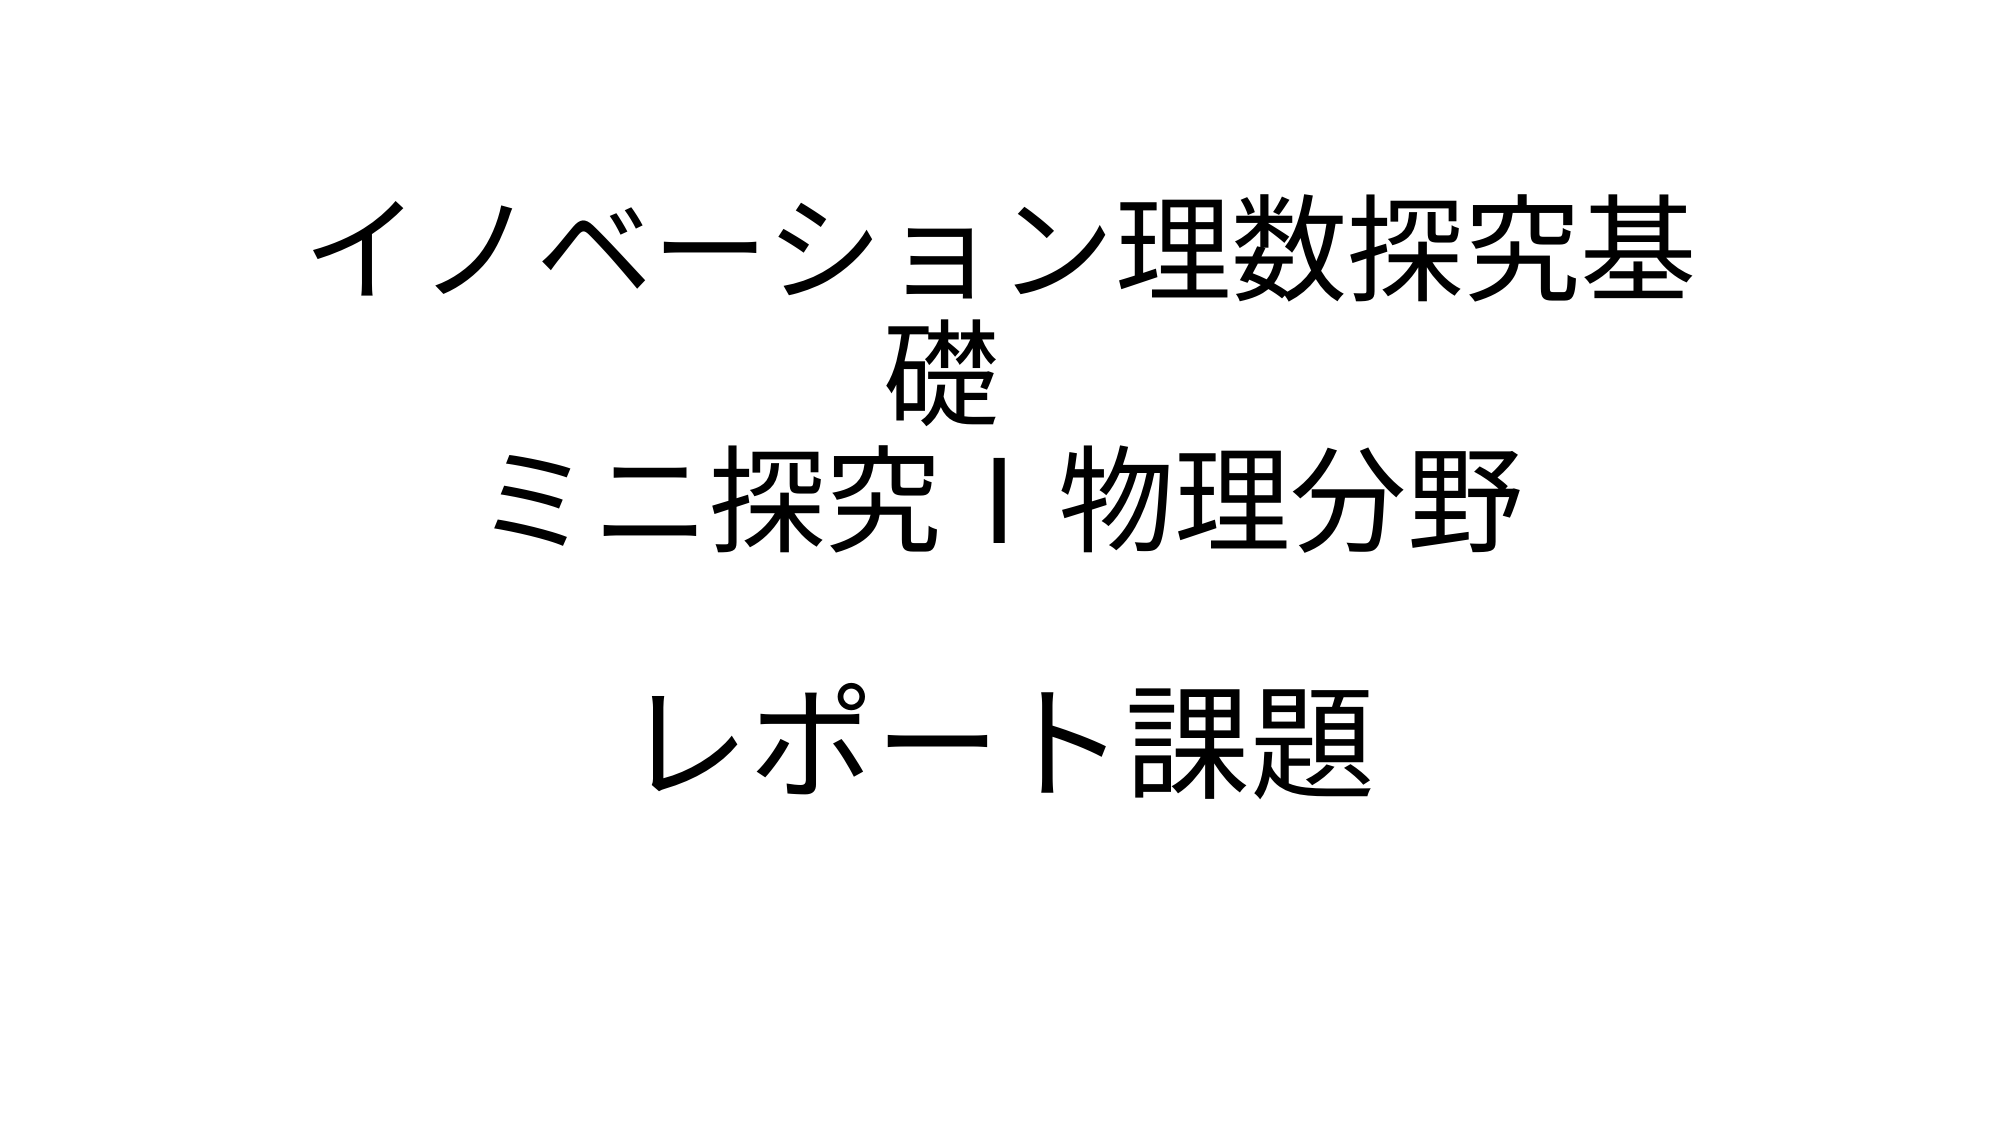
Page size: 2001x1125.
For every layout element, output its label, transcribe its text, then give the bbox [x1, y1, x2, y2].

subtitle レポート課題 [249, 673, 1750, 941]
title イノベーション理数探究基礎 ミニ探究Ⅰ物理分野 [249, 184, 1750, 576]
